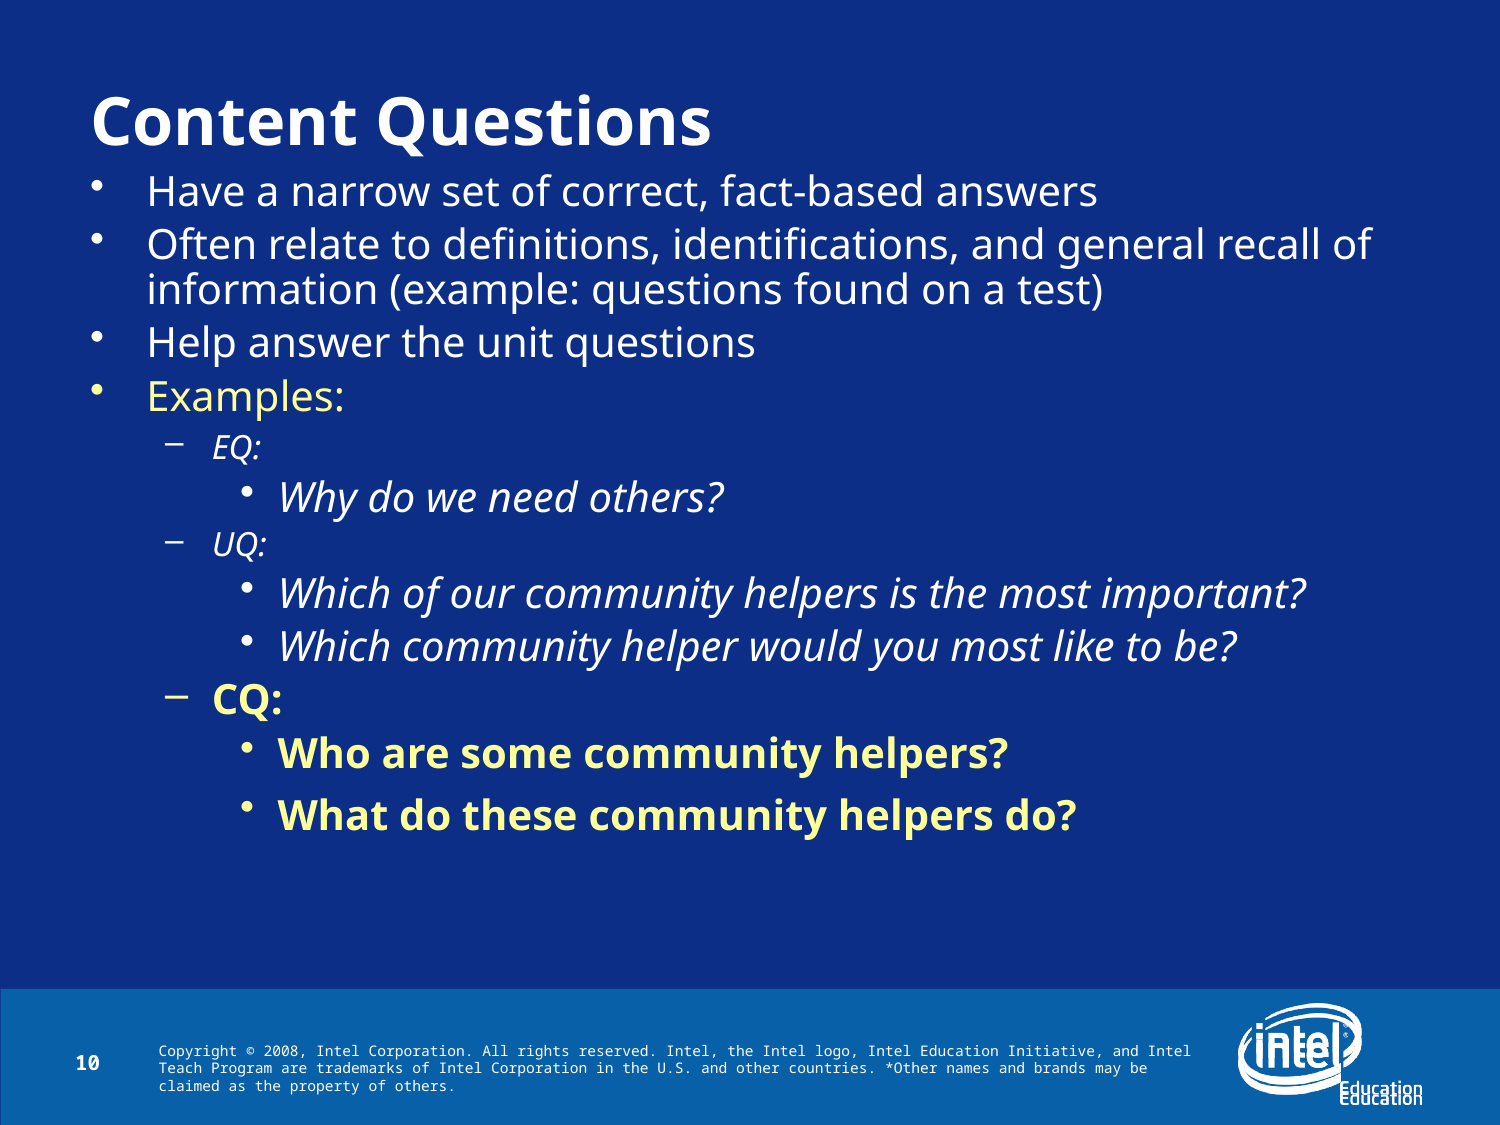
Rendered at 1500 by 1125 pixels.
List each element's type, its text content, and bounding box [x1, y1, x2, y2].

slide_number 10 [74, 1049, 144, 1095]
title Content Questions [74, 24, 1426, 162]
picture [1238, 1003, 1422, 1105]
list Have a narrow set of correct, fact-based answers Often relate to definitions, identifications, and general recall of information (example: questions found on a test) Help answer the unit questions Examples: EQ: Why do we need others? UQ: Which of our community helpers is the most important? Which community helper would you most like to be? CQ: Who are some community helpers? What do these community helpers do? [74, 162, 1427, 876]
